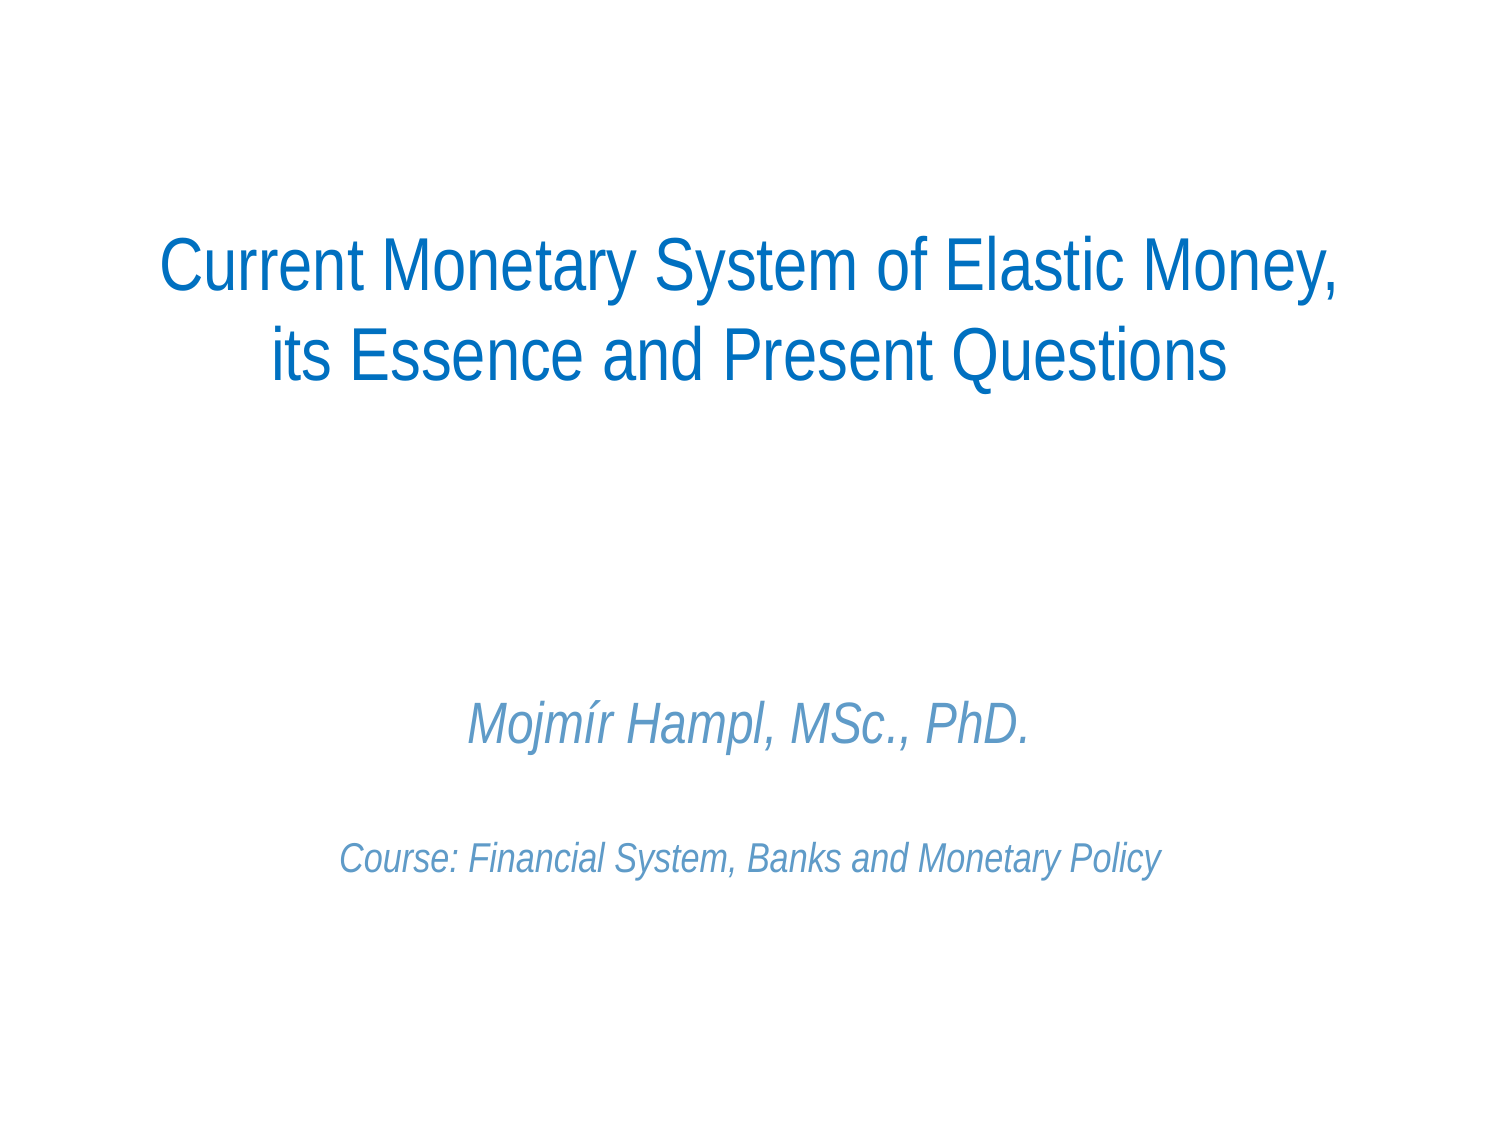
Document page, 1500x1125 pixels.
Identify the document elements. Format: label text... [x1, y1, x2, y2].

subtitle Current Monetary System of Elastic Money, its Essence and Present Questions Mojmír Hampl, MSc., PhD. Course: Financial System, Banks and Monetary Policy [135, 208, 1365, 1024]
